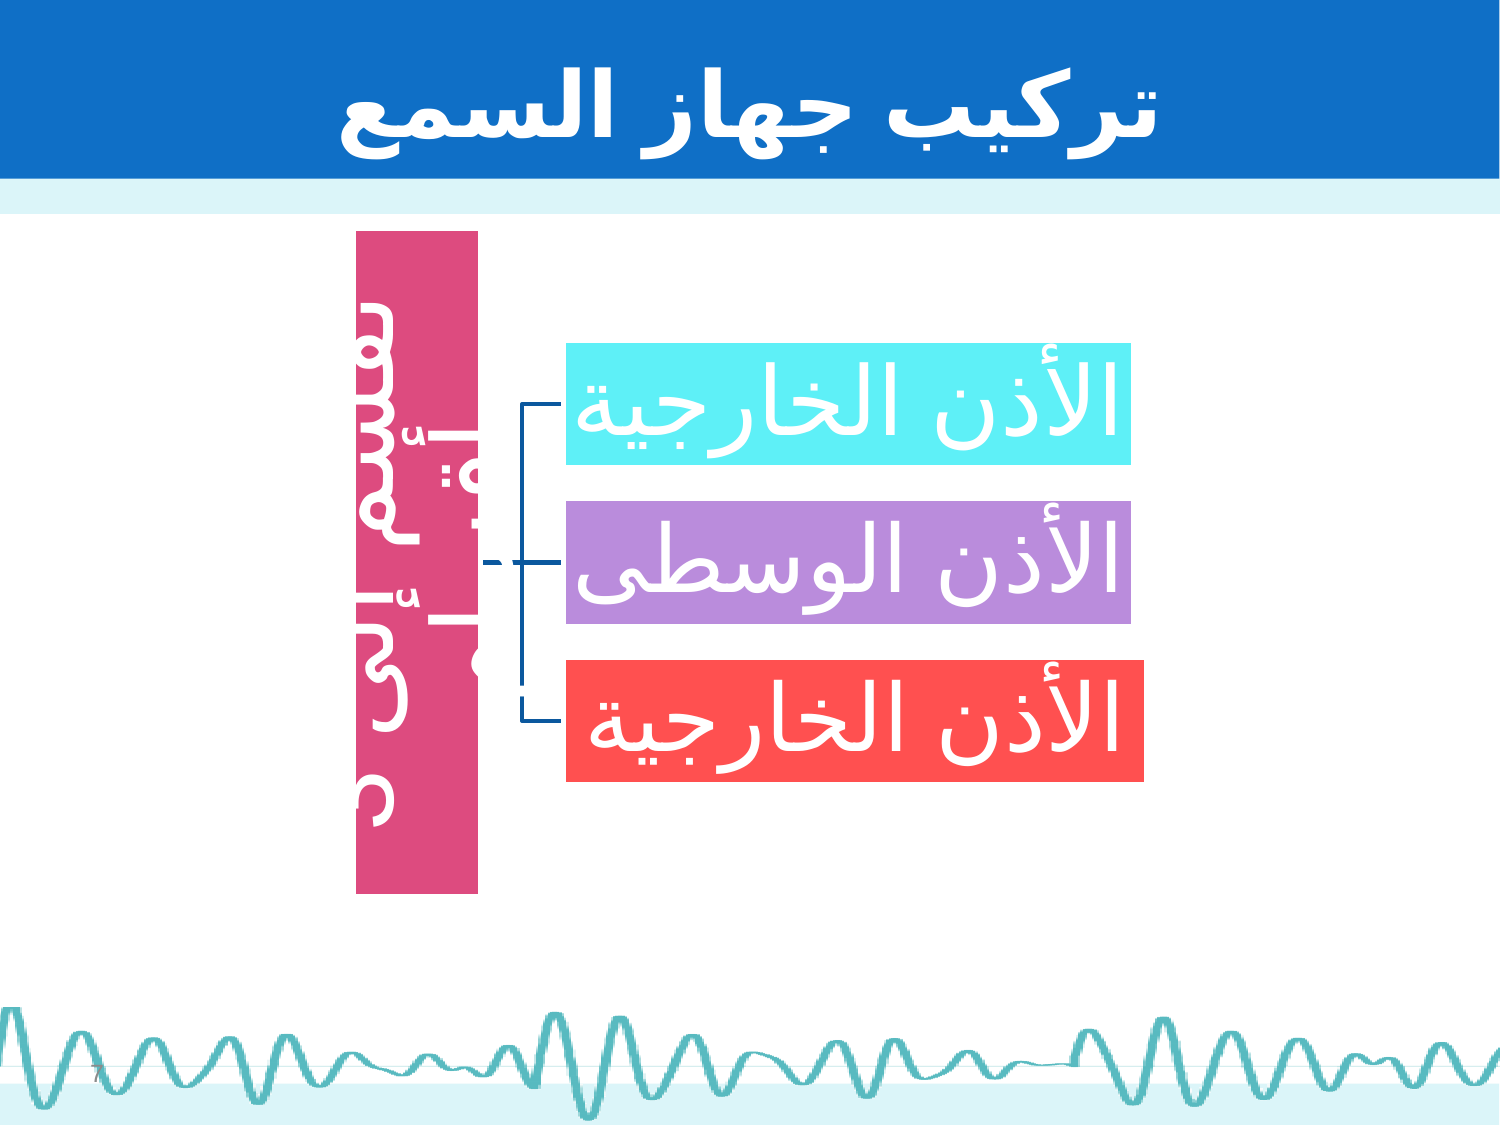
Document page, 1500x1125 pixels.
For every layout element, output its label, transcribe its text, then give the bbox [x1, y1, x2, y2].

slide_number 7 [75, 1042, 425, 1103]
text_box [249, 228, 1251, 897]
title تركيب جهاز السمع [75, 7, 1425, 195]
